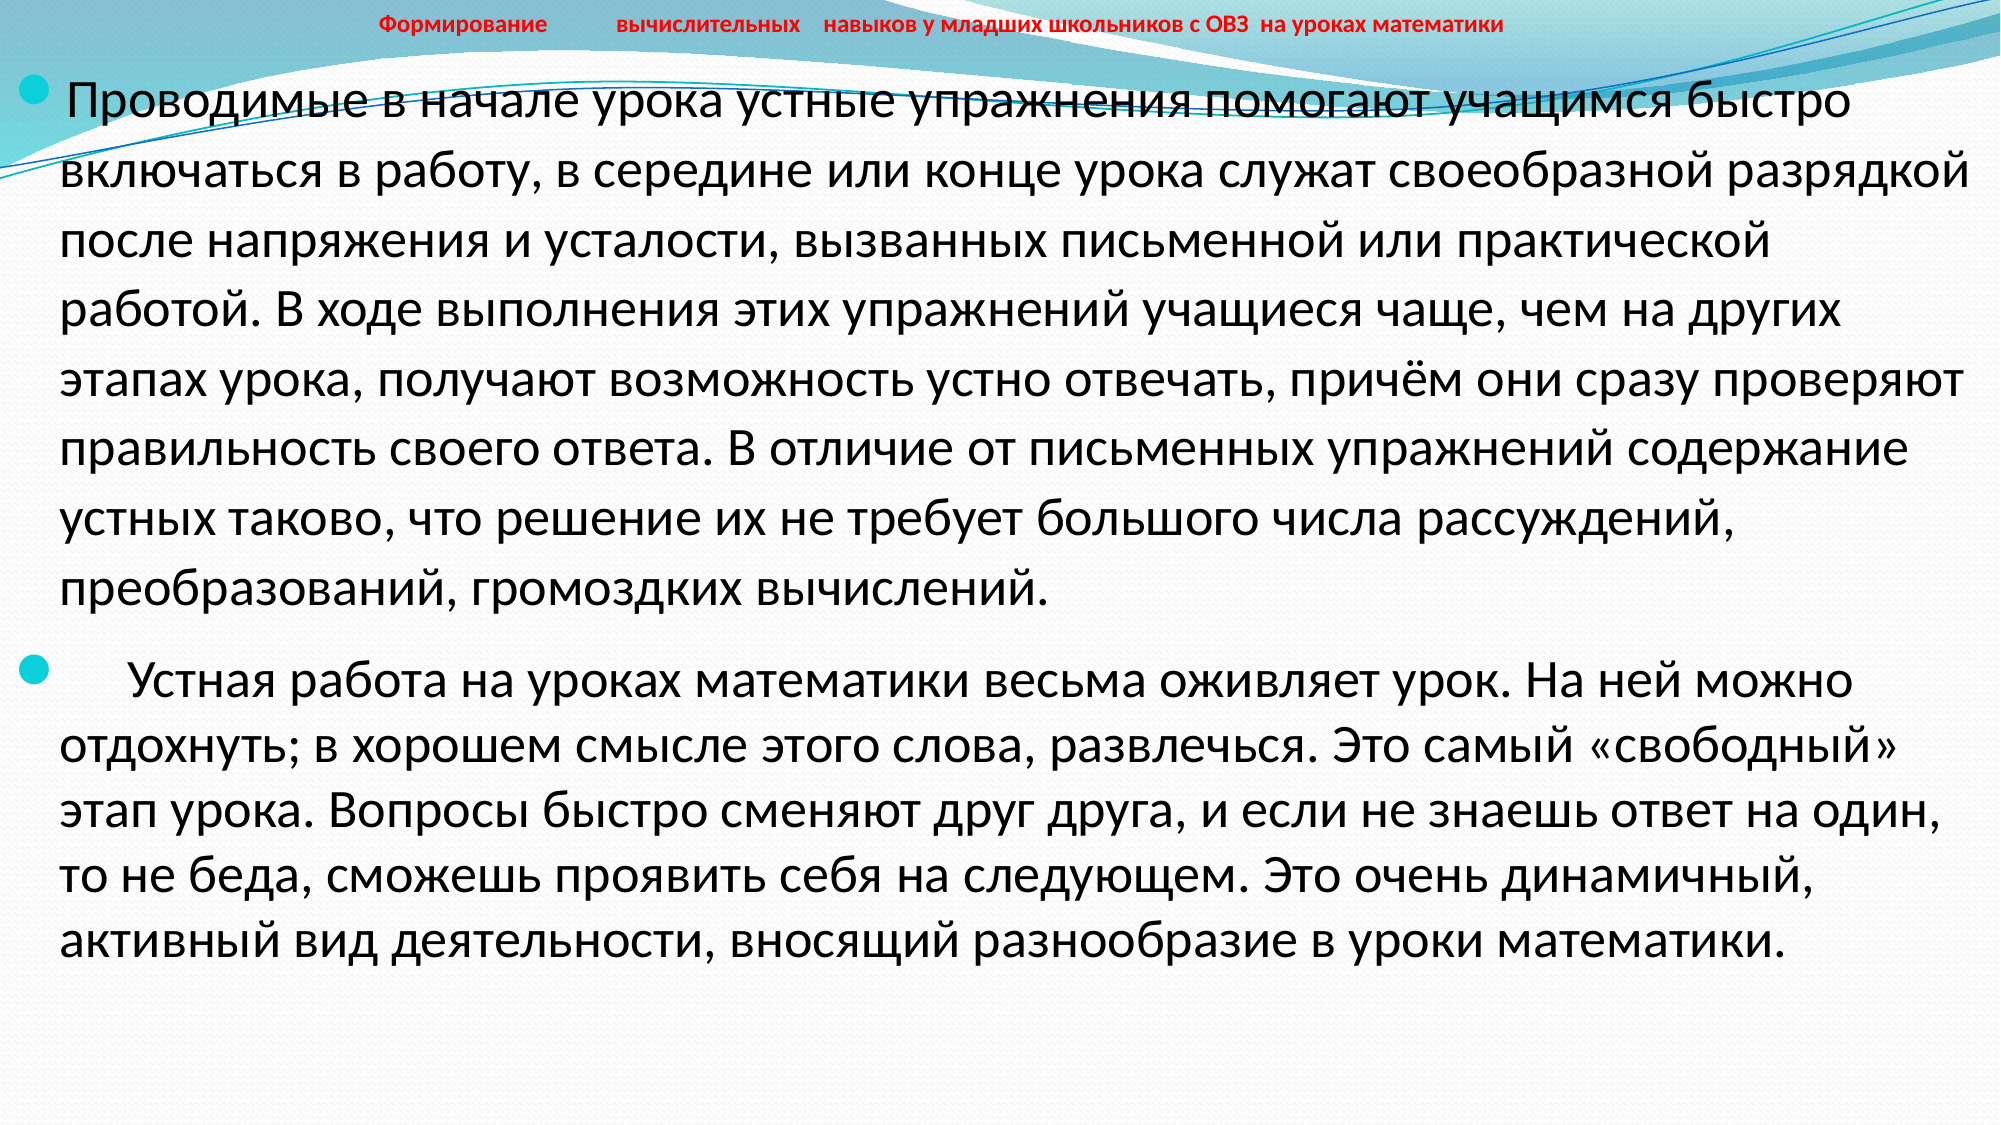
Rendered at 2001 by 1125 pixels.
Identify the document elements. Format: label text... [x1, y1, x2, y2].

list Проводимые в начале урока устные упражнения помогают учащимся быстро включаться в работу, в середине или конце урока служат своеобразной разрядкой после напряжения и усталости, вызванных письменной или практической работой. В ходе выполнения этих упражнений учащиеся чаще, чем на других этапах урока, получают возможность устно отвечать, причём они сразу проверяют правильность своего ответа. В отличие от письменных упражнений содержание устных таково, что решение их не требует большого числа рассуждений, преобразований, громоздких вычислений. Устная работа на уроках математики весьма оживляет урок. На ней можно отдохнуть; в хорошем смысле этого слова, развлечься. Это самый «свободный» этап урока. Вопросы быстро сменяют друг друга, и если не знаешь ответ на один, то не беда, сможешь проявить себя на следующем. Это очень динамичный, активный вид деятельности, вносящий разнообразие в уроки математики. [0, 51, 2000, 1125]
title Формирование вычислительных навыков у младших школьников с ОВЗ на уроках математики [137, 0, 1863, 38]
